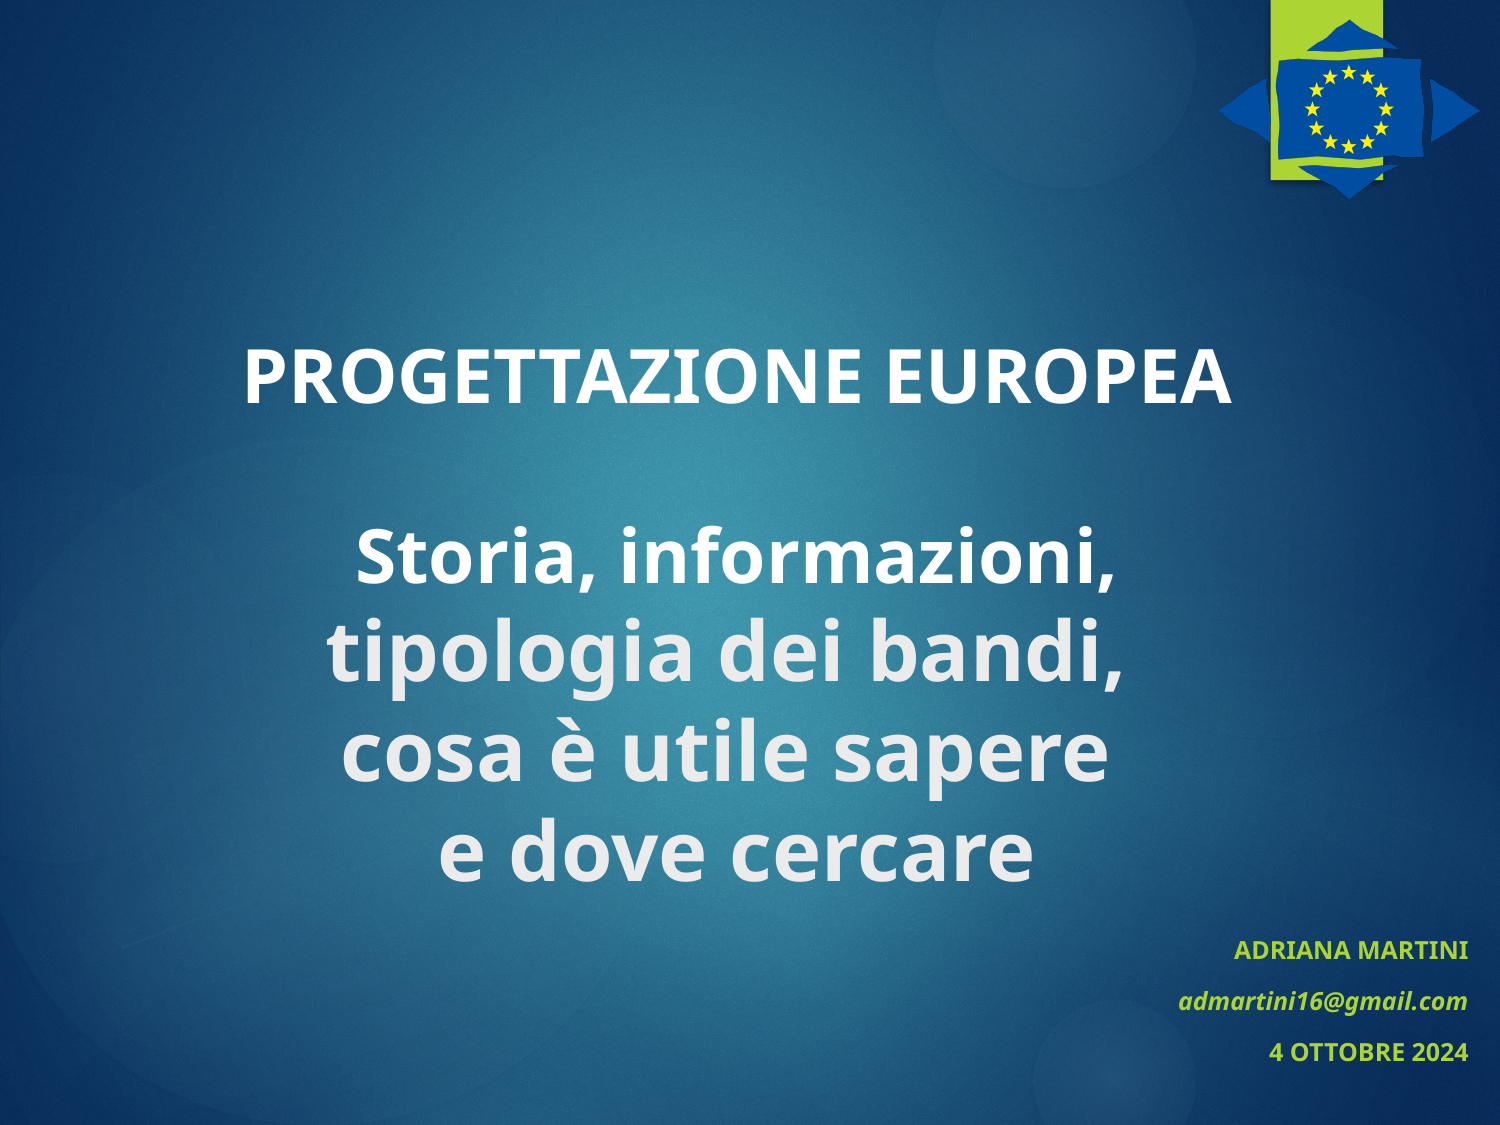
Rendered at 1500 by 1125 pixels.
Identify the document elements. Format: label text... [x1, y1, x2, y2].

title progettazione europea Storia, informazioni, tipologia dei bandi, cosa è utile sapere e dove cercare [196, 120, 1279, 906]
picture [1214, 17, 1485, 203]
subtitle Adriana Martini admartini16@gmail.com 4 Ottobre 2024 [902, 905, 1484, 1108]
